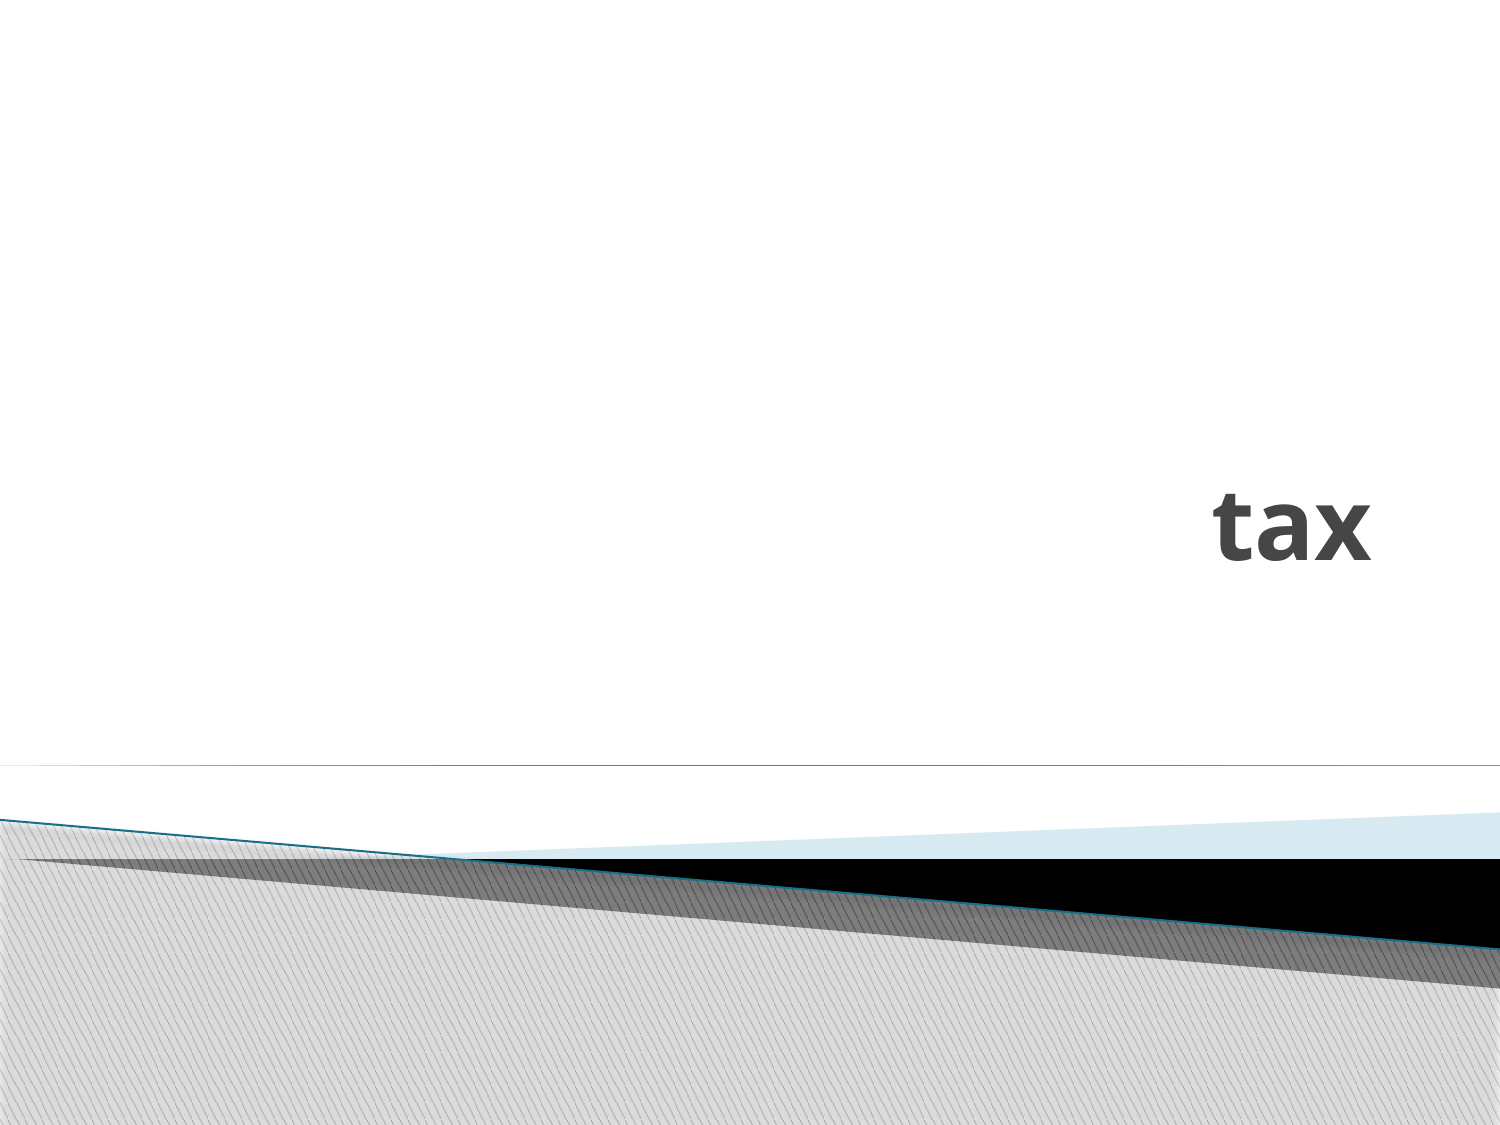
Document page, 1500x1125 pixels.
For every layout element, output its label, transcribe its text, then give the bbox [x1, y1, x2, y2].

picture [5, 859, 1500, 989]
title tax [112, 287, 1388, 588]
